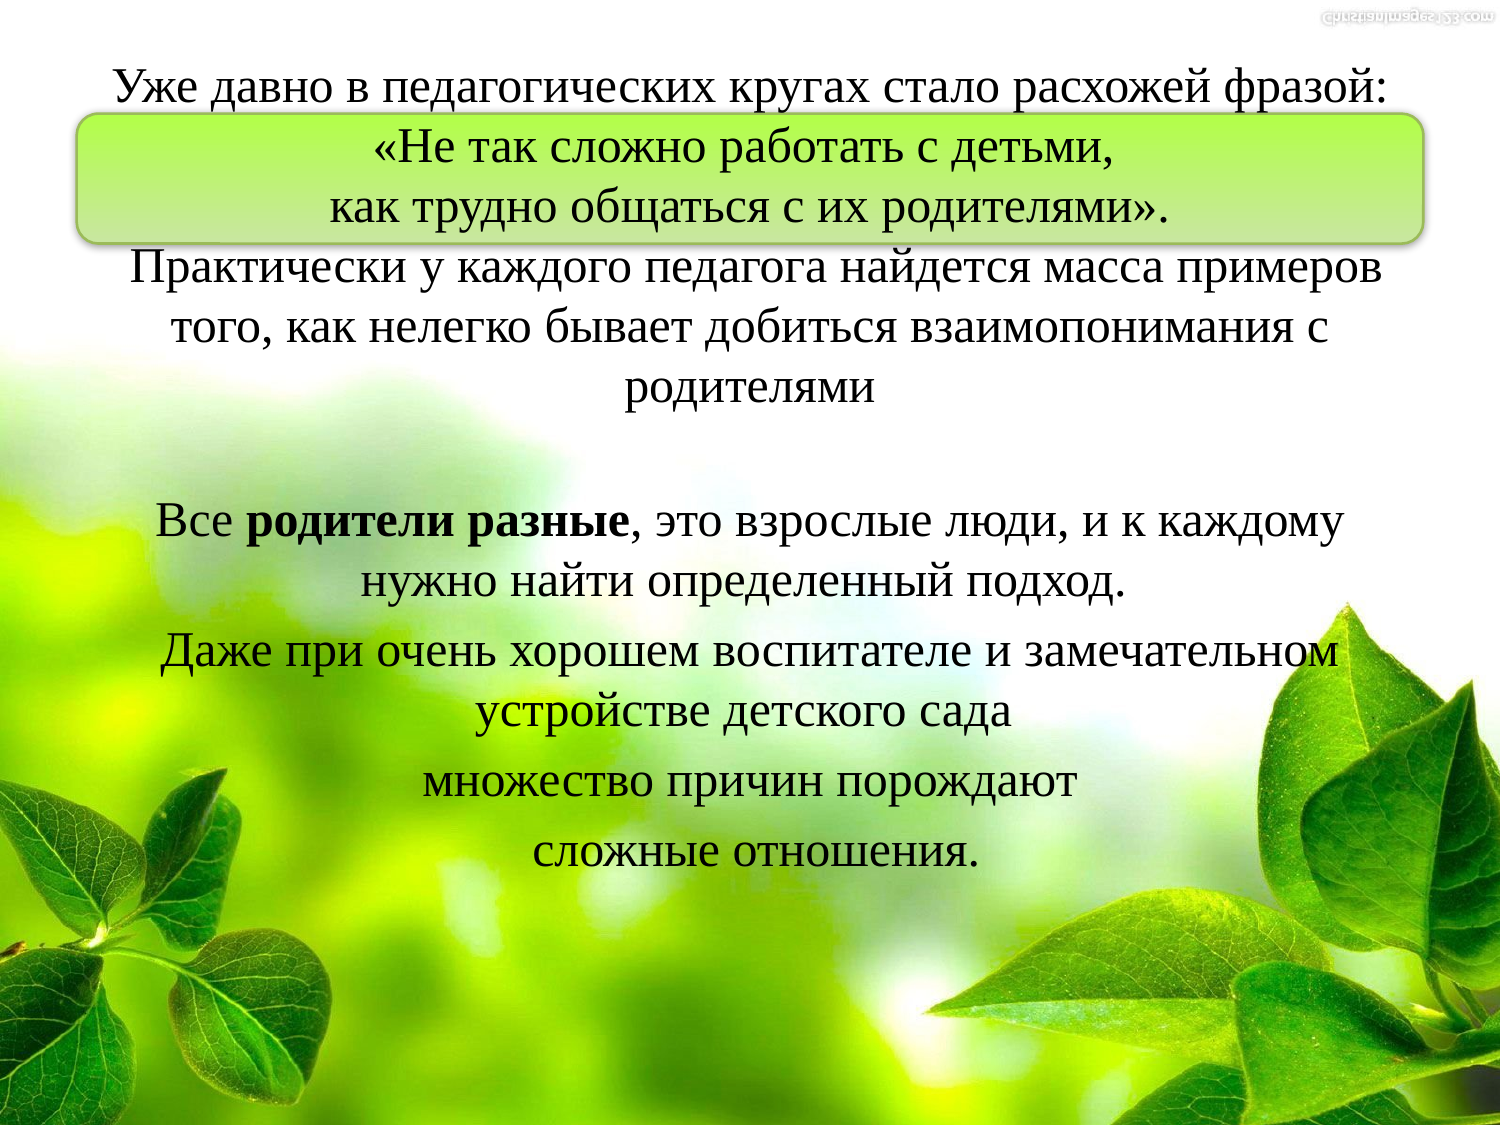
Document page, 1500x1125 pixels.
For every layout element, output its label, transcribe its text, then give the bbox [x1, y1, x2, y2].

picture [0, 0, 1500, 1125]
title Уже давно в педагогических кругах стало расхожей фразой: «Не так сложно работать с детьми, как трудно общаться с их родителями». Практически у каждого педагога найдется масса примеров того, как нелегко бывает добиться взаимопонимания с родителями [74, 30, 1426, 408]
list Все родители разные, это взрослые люди, и к каждому нужно найти определенный подход. Даже при очень хорошем воспитателе и замечательном устройстве детского сада множество причин порождают сложные отношения. [74, 408, 1426, 1006]
